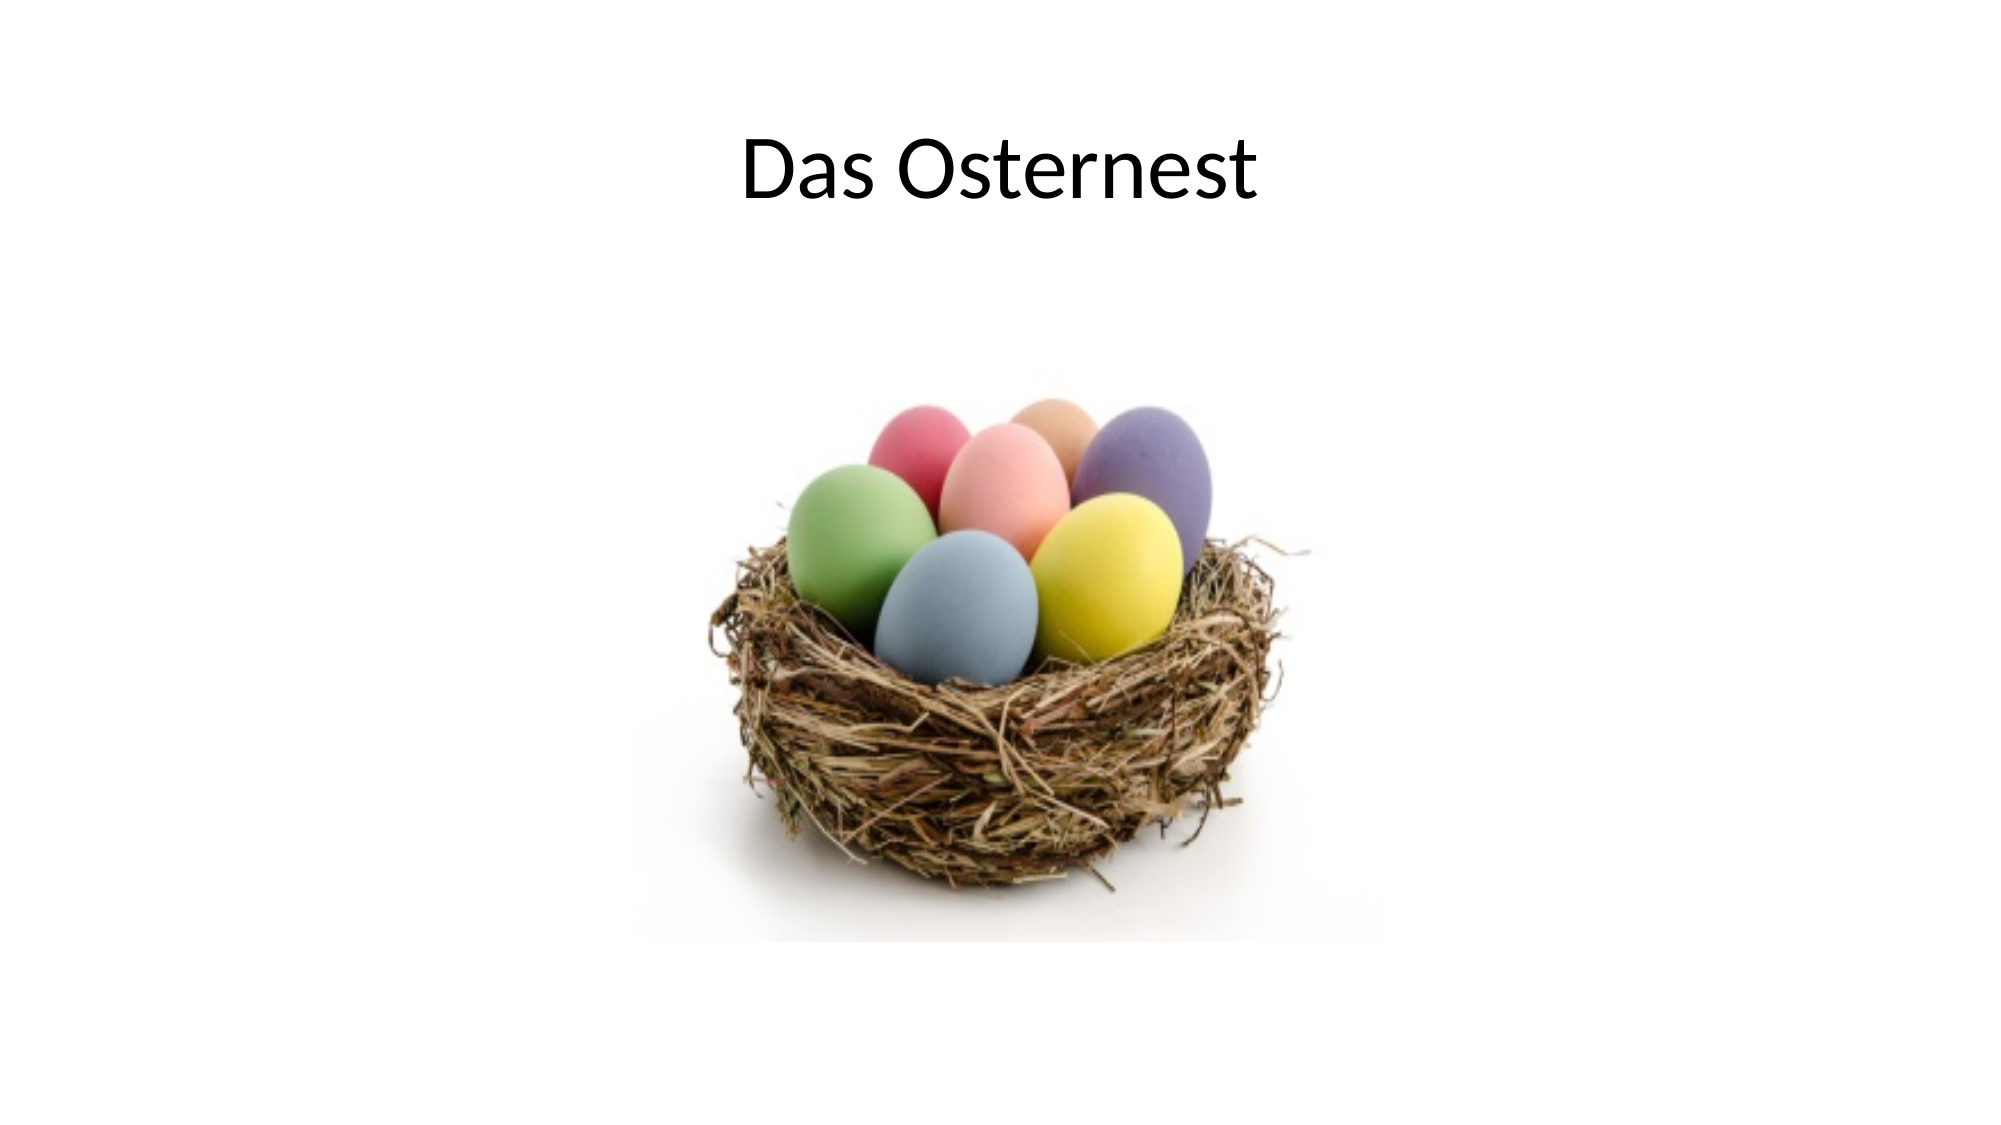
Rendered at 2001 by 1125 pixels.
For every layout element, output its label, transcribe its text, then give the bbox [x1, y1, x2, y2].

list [634, 361, 1389, 942]
title Das Osternest [137, 59, 1863, 278]
